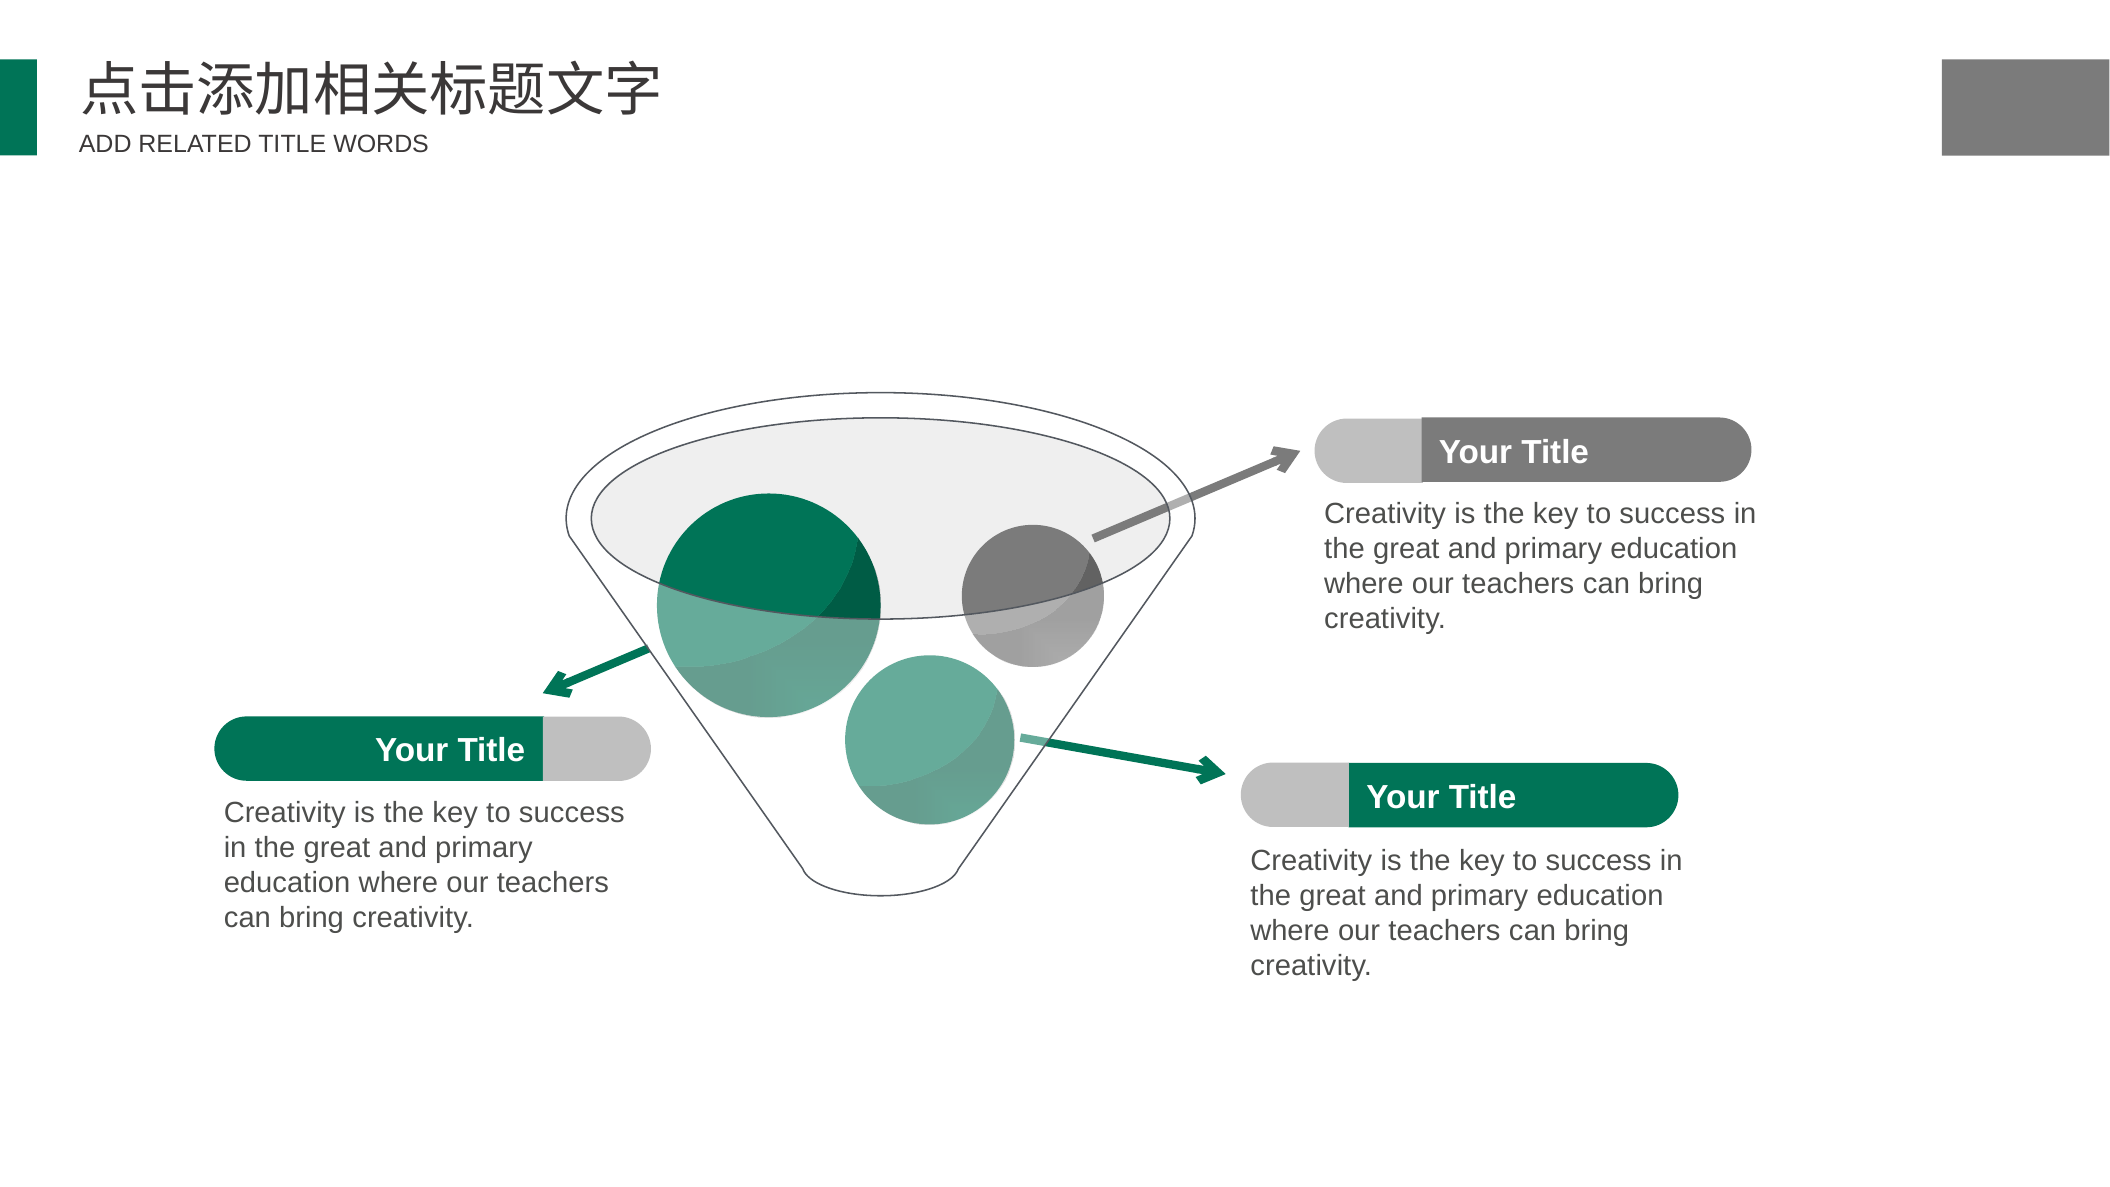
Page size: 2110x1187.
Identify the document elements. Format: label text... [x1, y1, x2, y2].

text_box [542, 648, 648, 695]
text_box [566, 392, 1196, 662]
text_box [1240, 762, 1346, 827]
text_box Creativity is the key to success in the great and primary education where our teachers can bring creativity. [214, 799, 652, 928]
text_box [1314, 418, 1418, 483]
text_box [961, 524, 1104, 667]
text_box 点击添加相关标题文字 [64, 43, 679, 130]
text_box [1941, 58, 2110, 157]
text_box Creativity is the key to success in the great and primary education where our teachers can bring creativity. [1314, 500, 1789, 629]
text_box [1610, 417, 1752, 482]
text_box [592, 418, 1167, 619]
text_box [696, 718, 990, 896]
text_box [1015, 667, 1100, 789]
text_box [1104, 508, 1169, 581]
text_box [546, 716, 651, 781]
text_box [1048, 742, 1226, 779]
text_box [214, 716, 354, 781]
text_box Creativity is the key to success in the great and primary education where our teachers can bring creativity. [1240, 847, 1715, 975]
text_box [0, 58, 38, 157]
text_box [1191, 449, 1301, 498]
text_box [845, 655, 1015, 825]
text_box Your Title [1418, 413, 1610, 488]
text_box ADD RELATED TITLE WORDS [62, 119, 446, 166]
text_box Your Title [354, 711, 546, 786]
text_box [1537, 762, 1679, 828]
text_box Your Title [1346, 757, 1537, 832]
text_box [656, 493, 881, 718]
